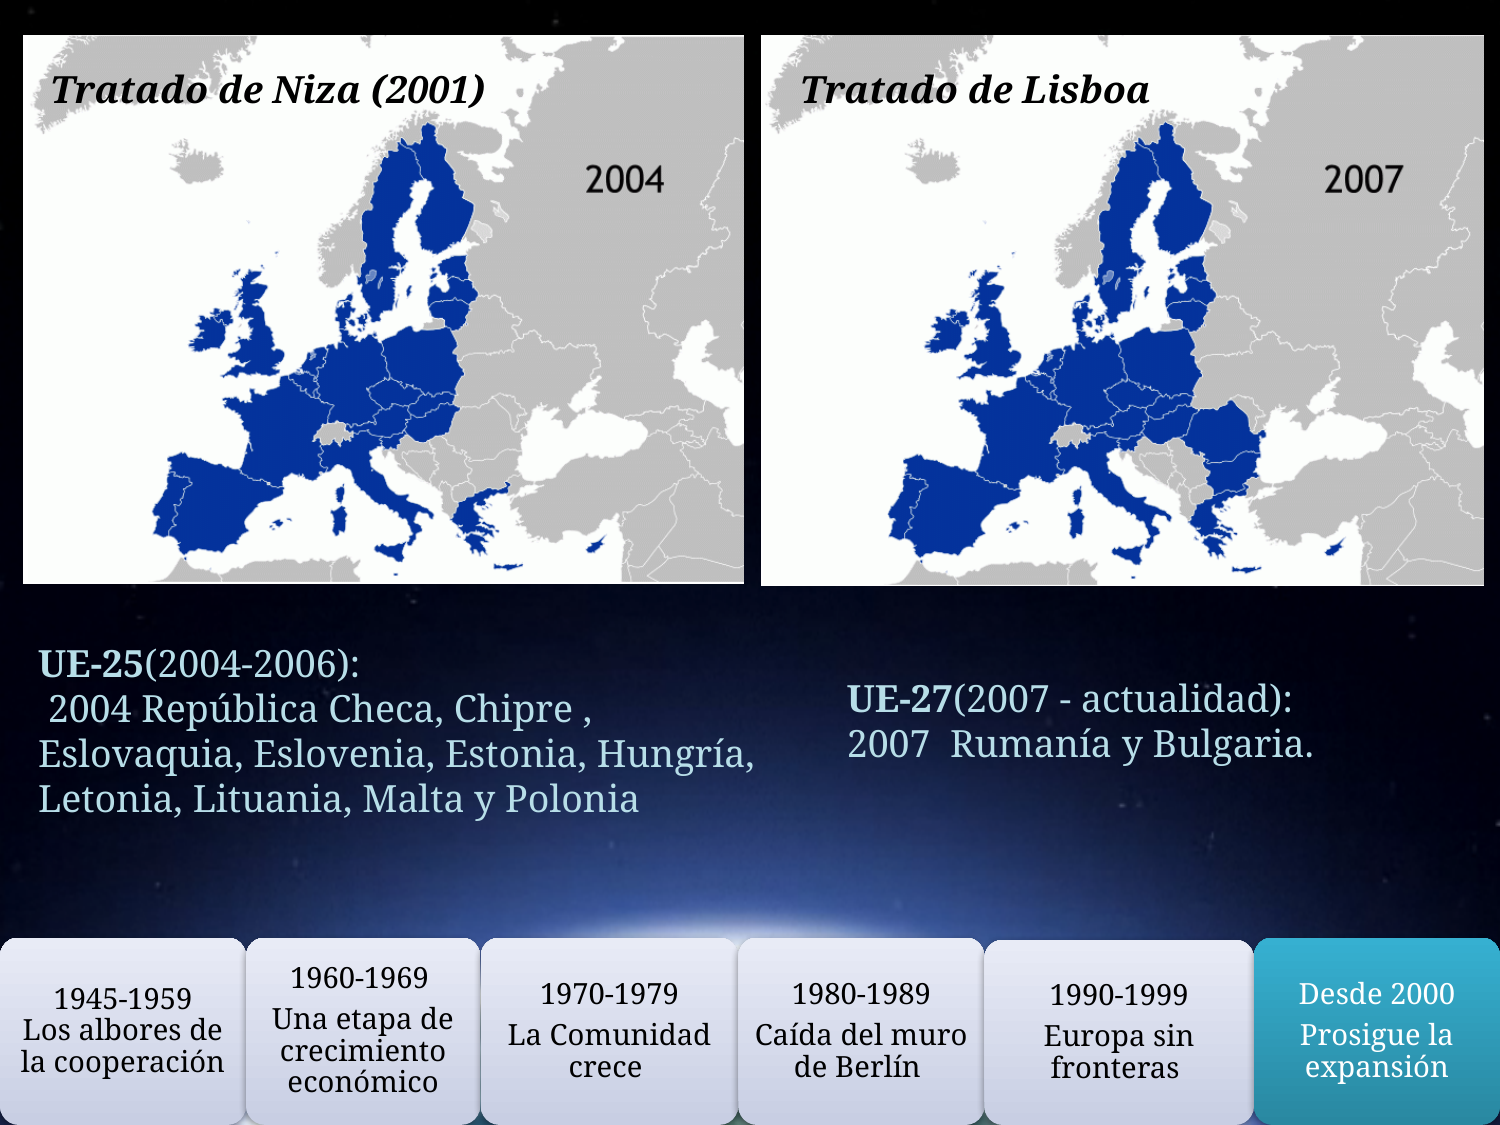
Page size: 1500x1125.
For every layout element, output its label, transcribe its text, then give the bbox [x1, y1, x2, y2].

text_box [738, 937, 979, 1125]
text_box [984, 913, 1255, 1125]
text_box UE-27(2007 - actualidad): 2007 Rumanía y Bulgaria. [832, 667, 1454, 818]
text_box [0, 937, 243, 1125]
text_box UE-25(2004-2006): 2004 República Checa, Chipre , Eslovaquia, Eslovenia, Estonia, Hungría, Letonia, Lituania, Malta y Polonia [23, 632, 786, 873]
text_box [480, 937, 735, 1125]
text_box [245, 937, 478, 1125]
picture [0, 0, 1500, 937]
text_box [1253, 937, 1500, 1125]
